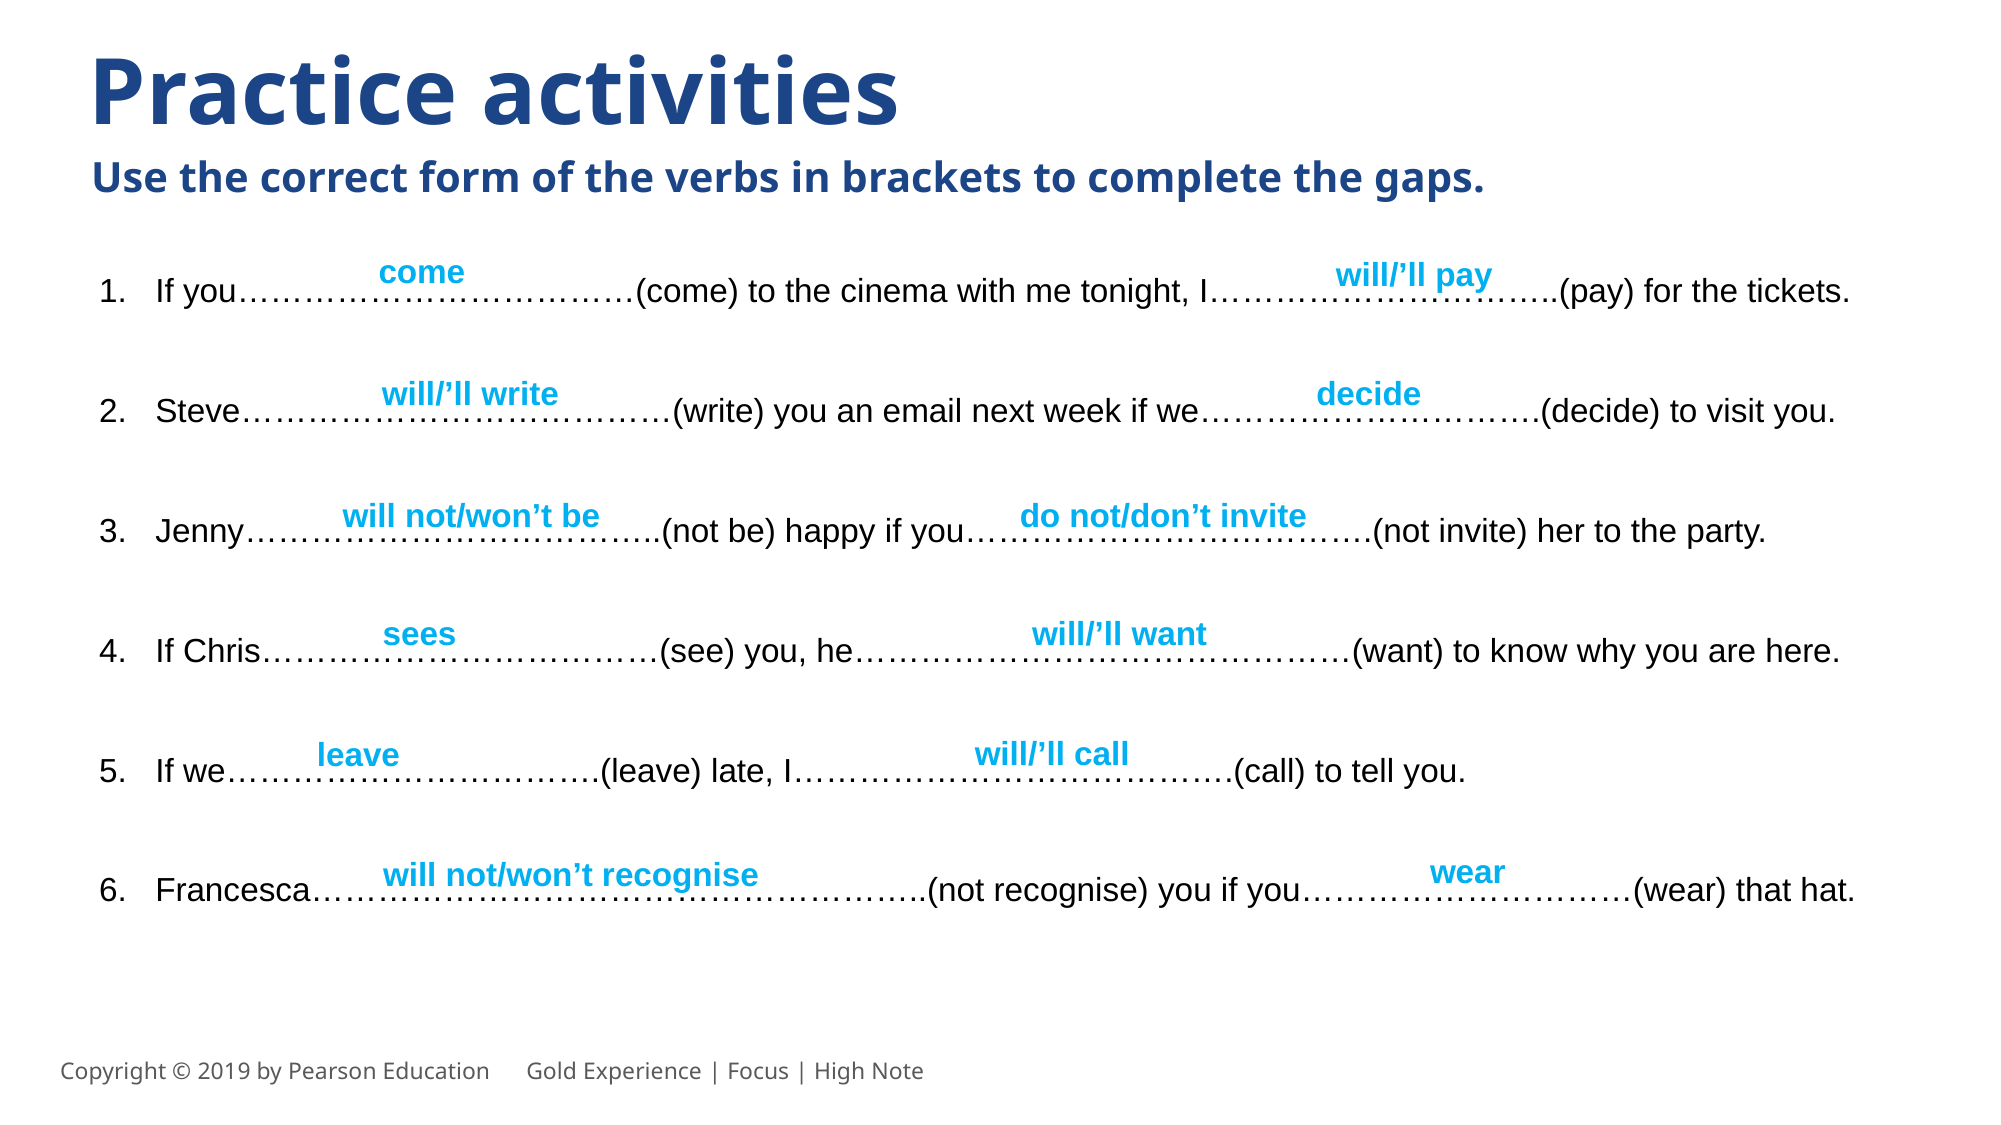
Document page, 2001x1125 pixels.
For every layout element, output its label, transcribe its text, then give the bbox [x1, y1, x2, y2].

text_box will/’ll call [960, 725, 1146, 780]
text_box Practice activities [73, 37, 1181, 169]
text_box If you………………………………(come) to the cinema with me tonight, I…………………………..(pay) for the tickets. Steve…………………………………(write) you an email next week if we………………………….(decide) to visit you. Jenny………………………………..(not be) happy if you……………………………….(not invite) her to the party. If Chris………………………………(see) you, he………………………………………(want) to know why you are here. If we…………………………….(leave) late, I………………………………….(call) to tell you. Francesca………………………………………………..(not recognise) you if you…………………………(wear) that hat. [84, 262, 1960, 916]
text_box will/’ll want [1017, 604, 1223, 659]
footer Copyright © 2019 by Pearson Education Gold Experience | Focus | High Note [45, 1040, 1084, 1101]
text_box decide [1301, 365, 1437, 420]
text_box will/’ll pay [1321, 245, 1508, 301]
text_box do not/don’t invite [1005, 486, 1323, 542]
text_box will not/won’t recognise [368, 845, 775, 900]
text_box will/’ll write [367, 365, 575, 420]
text_box Use the correct form of the verbs in brackets to complete the gaps. [76, 148, 1960, 217]
text_box will not/won’t be [327, 486, 616, 542]
text_box come [363, 243, 481, 298]
text_box wear [1415, 843, 1521, 898]
text_box sees [367, 605, 472, 660]
text_box leave [302, 725, 416, 781]
